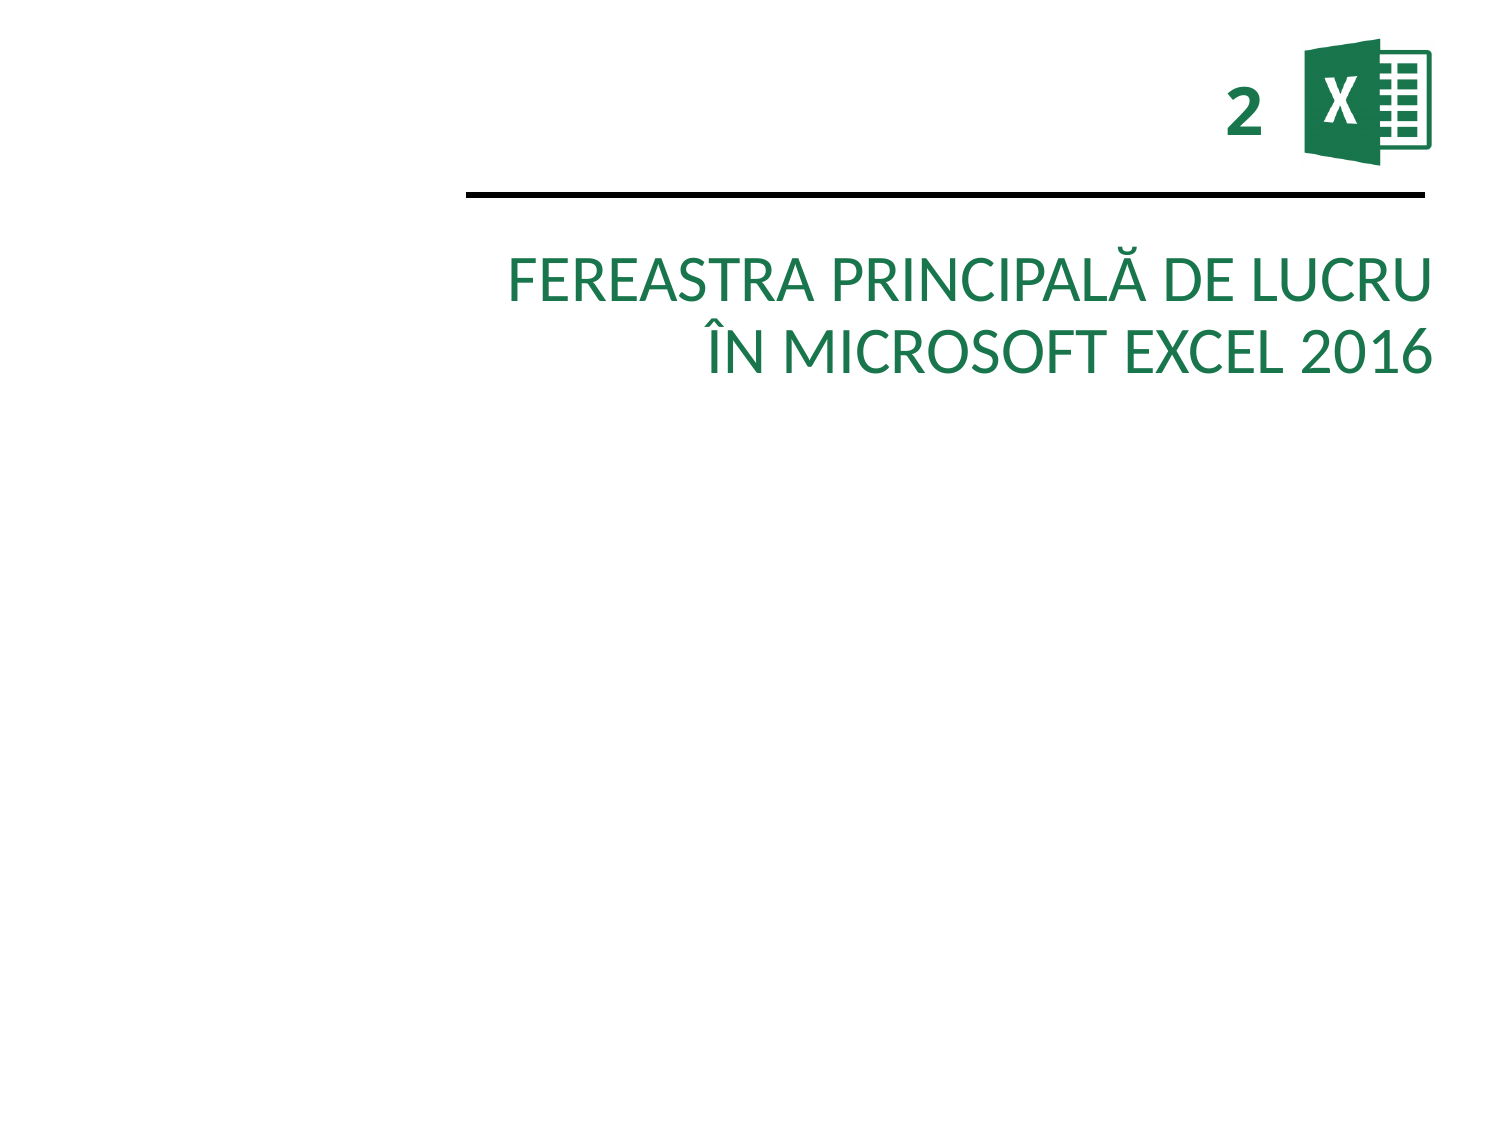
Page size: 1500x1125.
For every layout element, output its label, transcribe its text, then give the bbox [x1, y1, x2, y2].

list FEREASTRA PRINCIPALĂ DE LUCRU ÎN MICROSOFT EXCEL 2016 [353, 235, 1450, 1073]
title 2 [103, 59, 1279, 168]
picture [1300, 34, 1436, 170]
